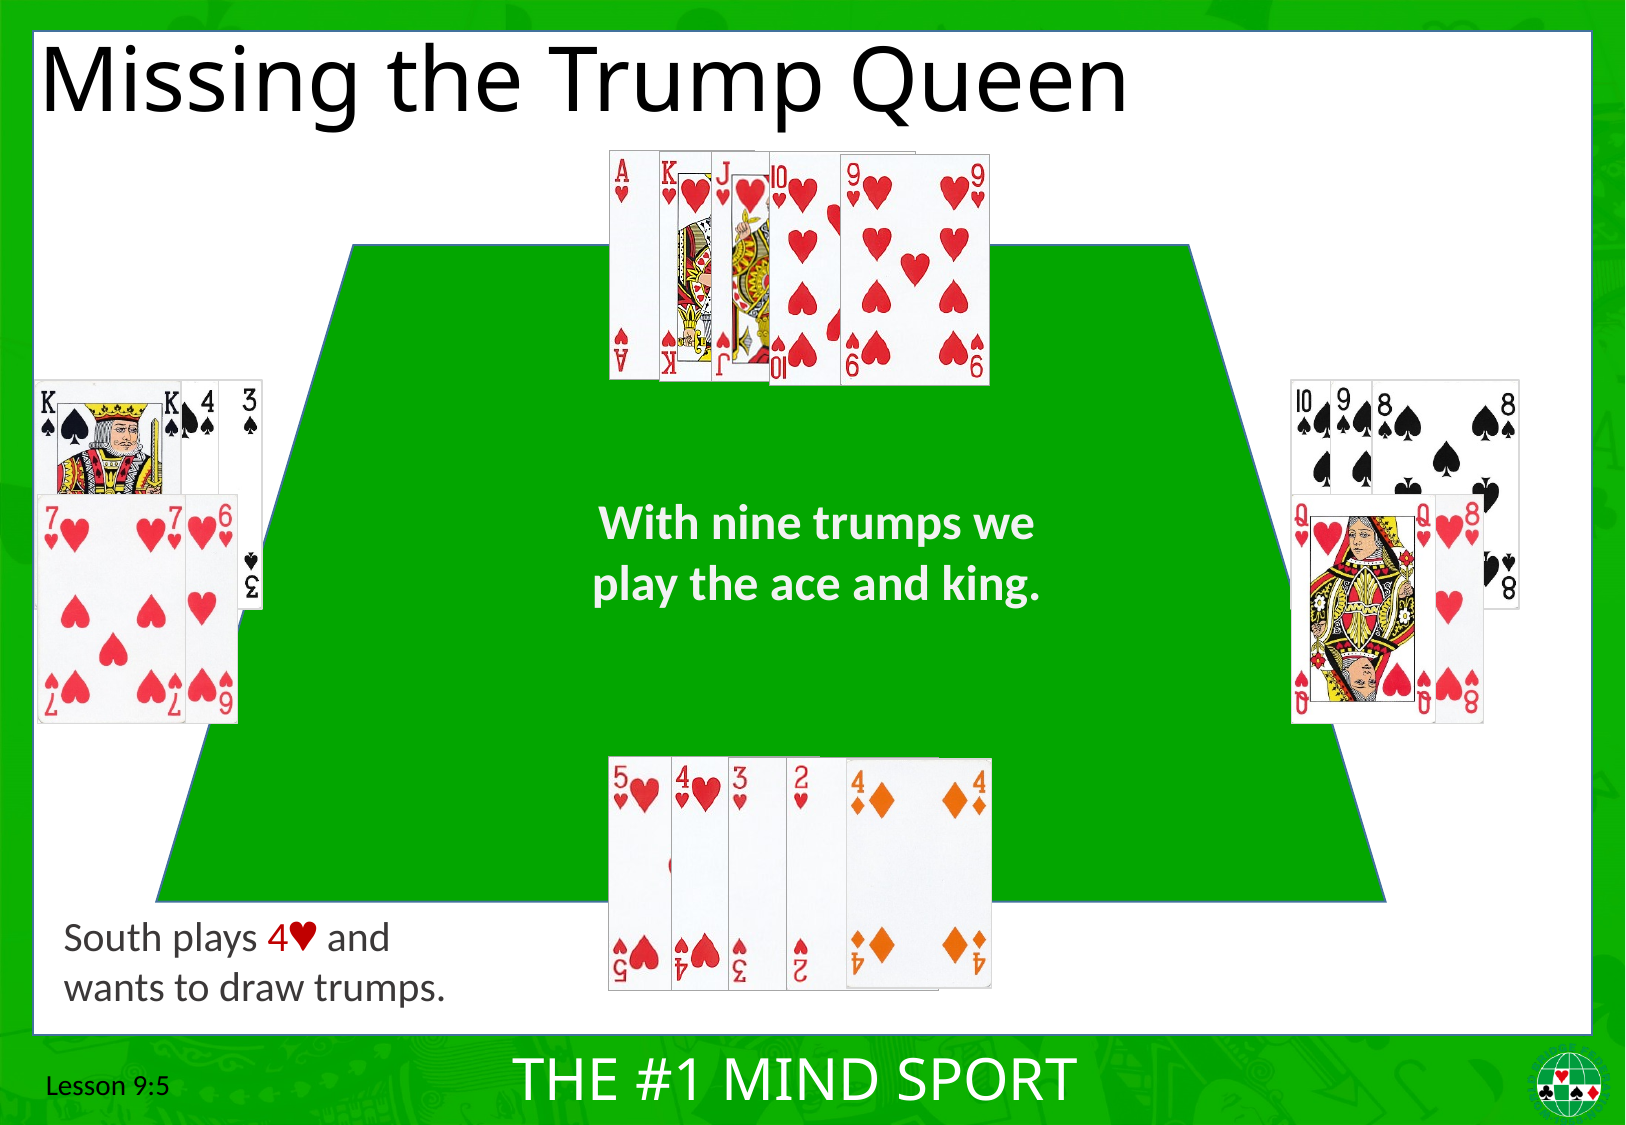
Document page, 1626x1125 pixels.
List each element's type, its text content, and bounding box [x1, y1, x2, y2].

text_box South plays 4 and wants to draw trumps. [48, 902, 504, 1018]
title Missing the Trump Queen [23, 26, 1392, 139]
text_box With nine trumps we play the ace and king. [545, 482, 1089, 618]
text_box [155, 244, 1387, 903]
picture [0, 0, 1626, 1125]
